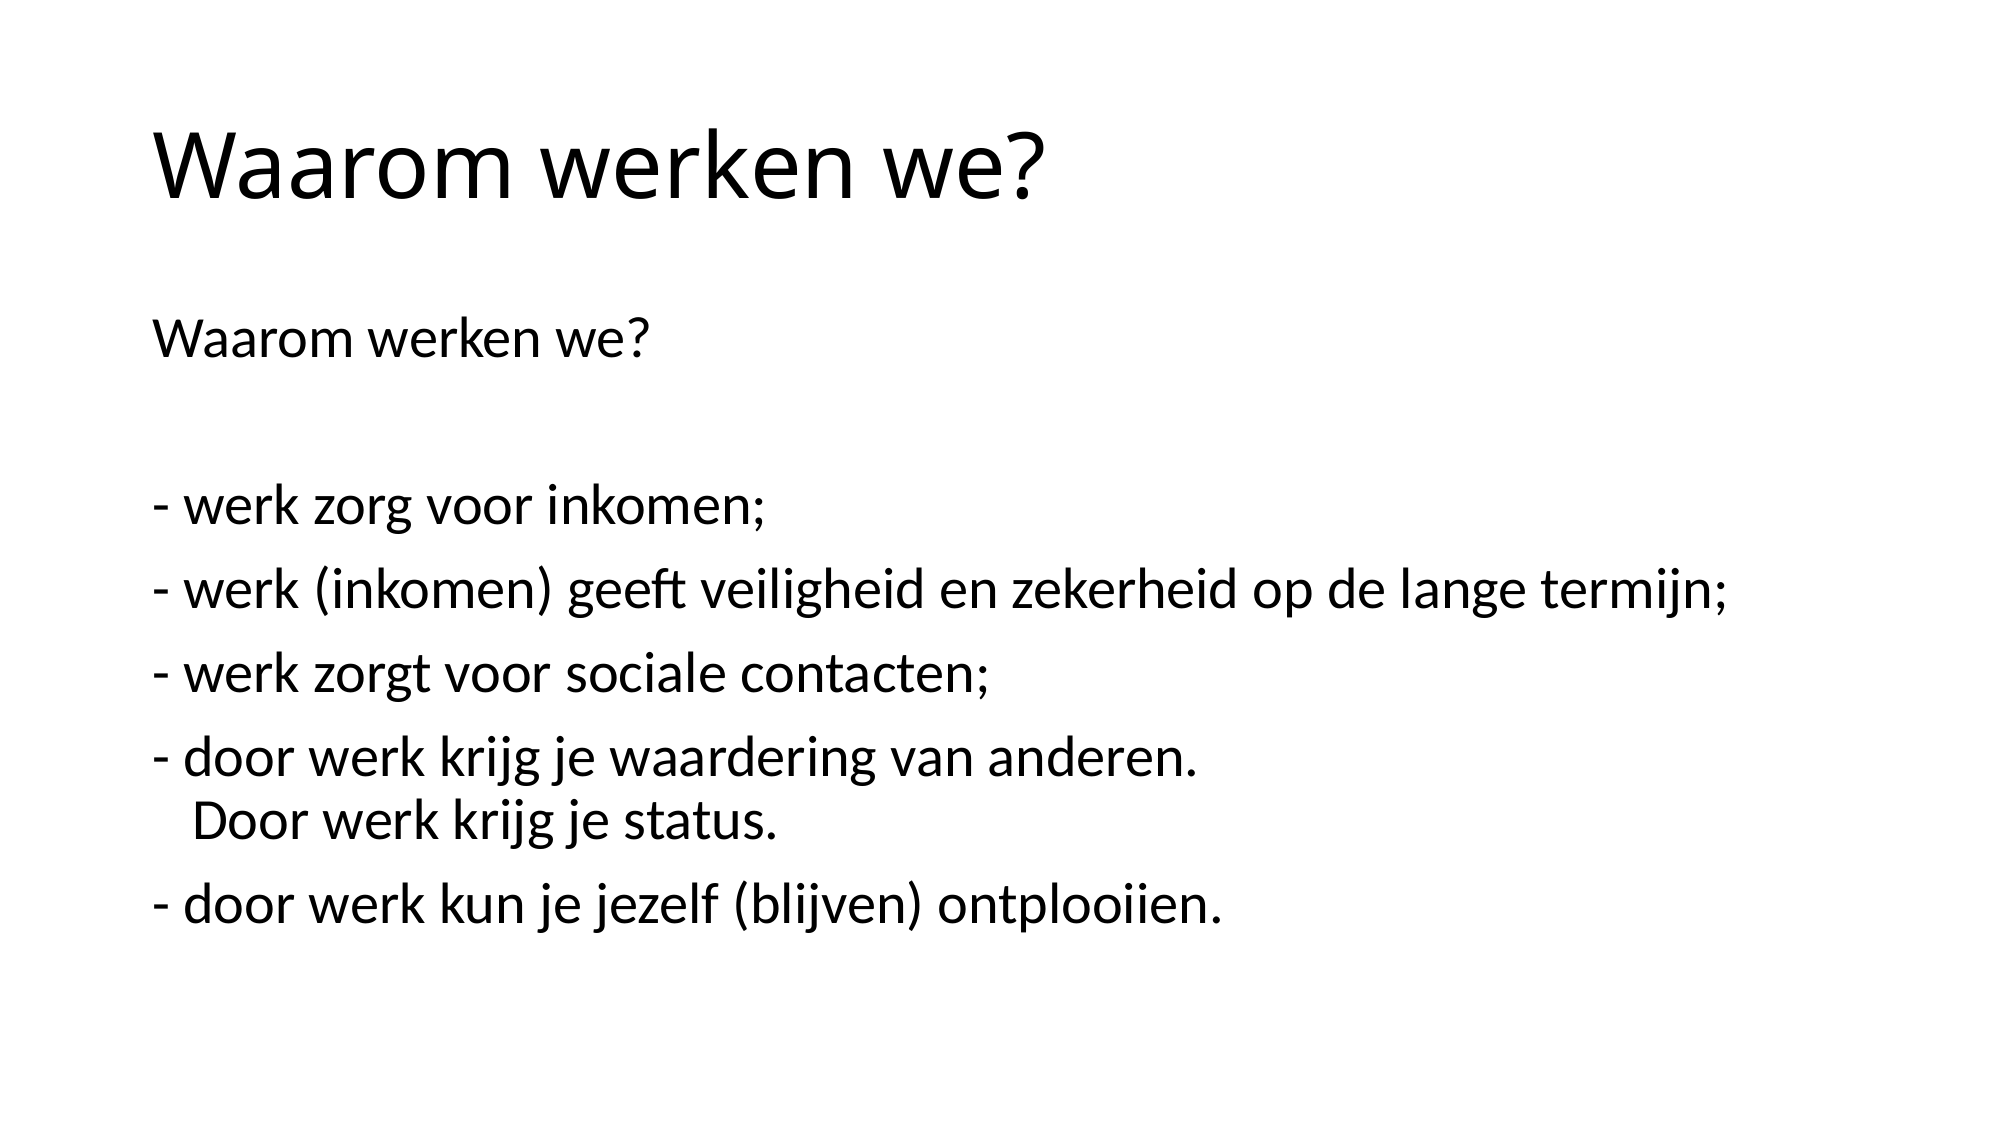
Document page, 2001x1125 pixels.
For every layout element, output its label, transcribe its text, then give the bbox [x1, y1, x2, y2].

list Waarom werken we? - werk zorg voor inkomen; - werk (inkomen) geeft veiligheid en zekerheid op de lange termijn; - werk zorgt voor sociale contacten; - door werk krijg je waardering van anderen. Door werk krijg je status. - door werk kun je jezelf (blijven) ontplooiien. [137, 299, 1863, 1014]
title Waarom werken we? [137, 59, 1863, 278]
